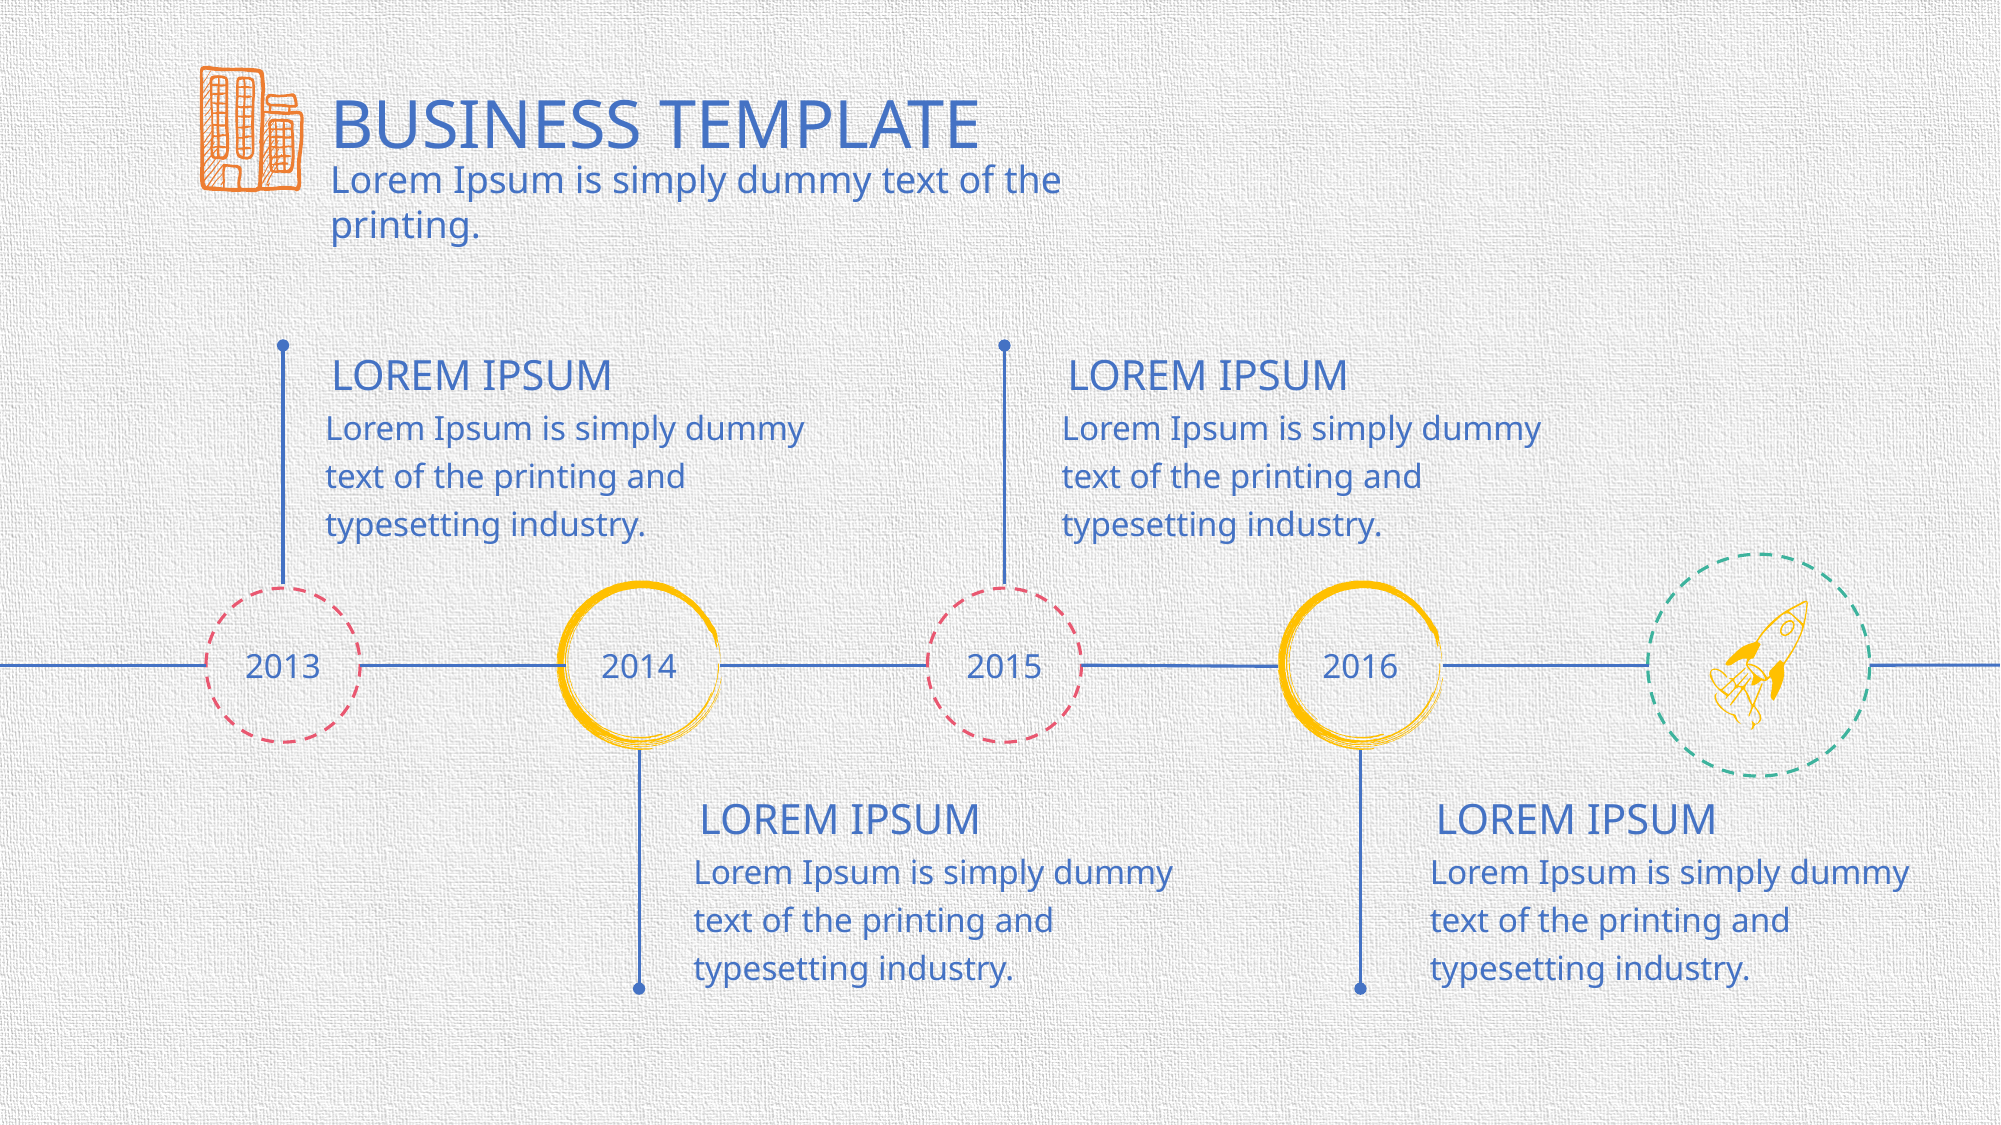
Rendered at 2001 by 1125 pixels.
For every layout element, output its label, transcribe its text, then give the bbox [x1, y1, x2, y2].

text_box 2015 [951, 637, 1058, 693]
picture [617, 735, 648, 740]
text_box [1646, 553, 1871, 778]
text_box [678, 785, 1208, 997]
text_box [315, 74, 1198, 210]
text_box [310, 341, 840, 553]
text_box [1046, 341, 1576, 553]
text_box 2016 [1307, 637, 1414, 693]
text_box 2014 [586, 637, 692, 693]
text_box 2013 [230, 637, 336, 693]
text_box [1277, 580, 1444, 750]
picture [0, 0, 2001, 1125]
text_box [556, 580, 722, 750]
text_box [1414, 785, 1945, 997]
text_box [199, 64, 304, 194]
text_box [1709, 600, 1809, 730]
text_box [926, 587, 1083, 744]
text_box [204, 587, 362, 744]
